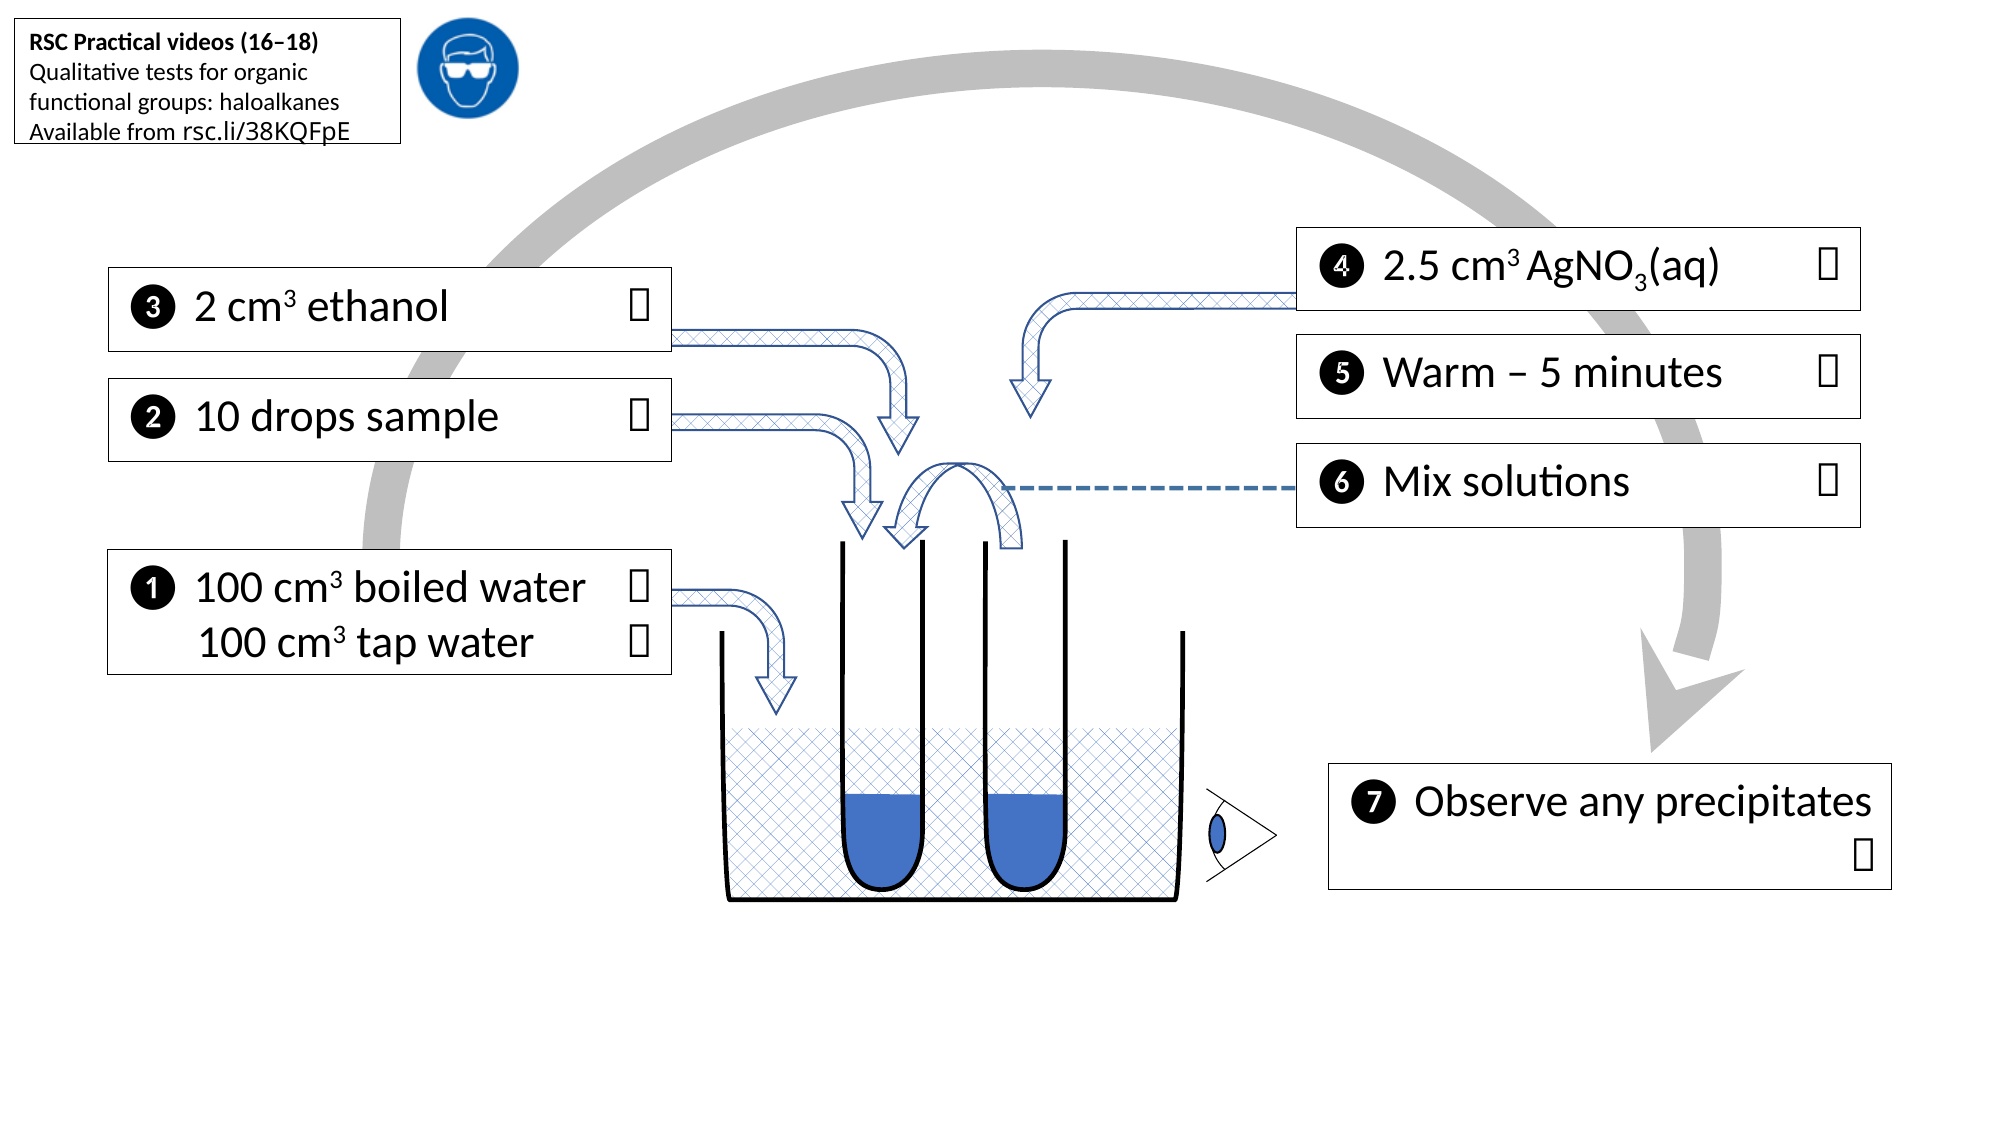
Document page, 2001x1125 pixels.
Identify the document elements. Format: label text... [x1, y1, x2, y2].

picture [414, 15, 522, 122]
text_box [555, 67, 1529, 227]
title RSC Practical videos (16–18) Qualitative tests for organic functional groups: haloalkanes Available from rsc.li/38KQFpE [14, 18, 401, 144]
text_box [107, 227, 1892, 900]
